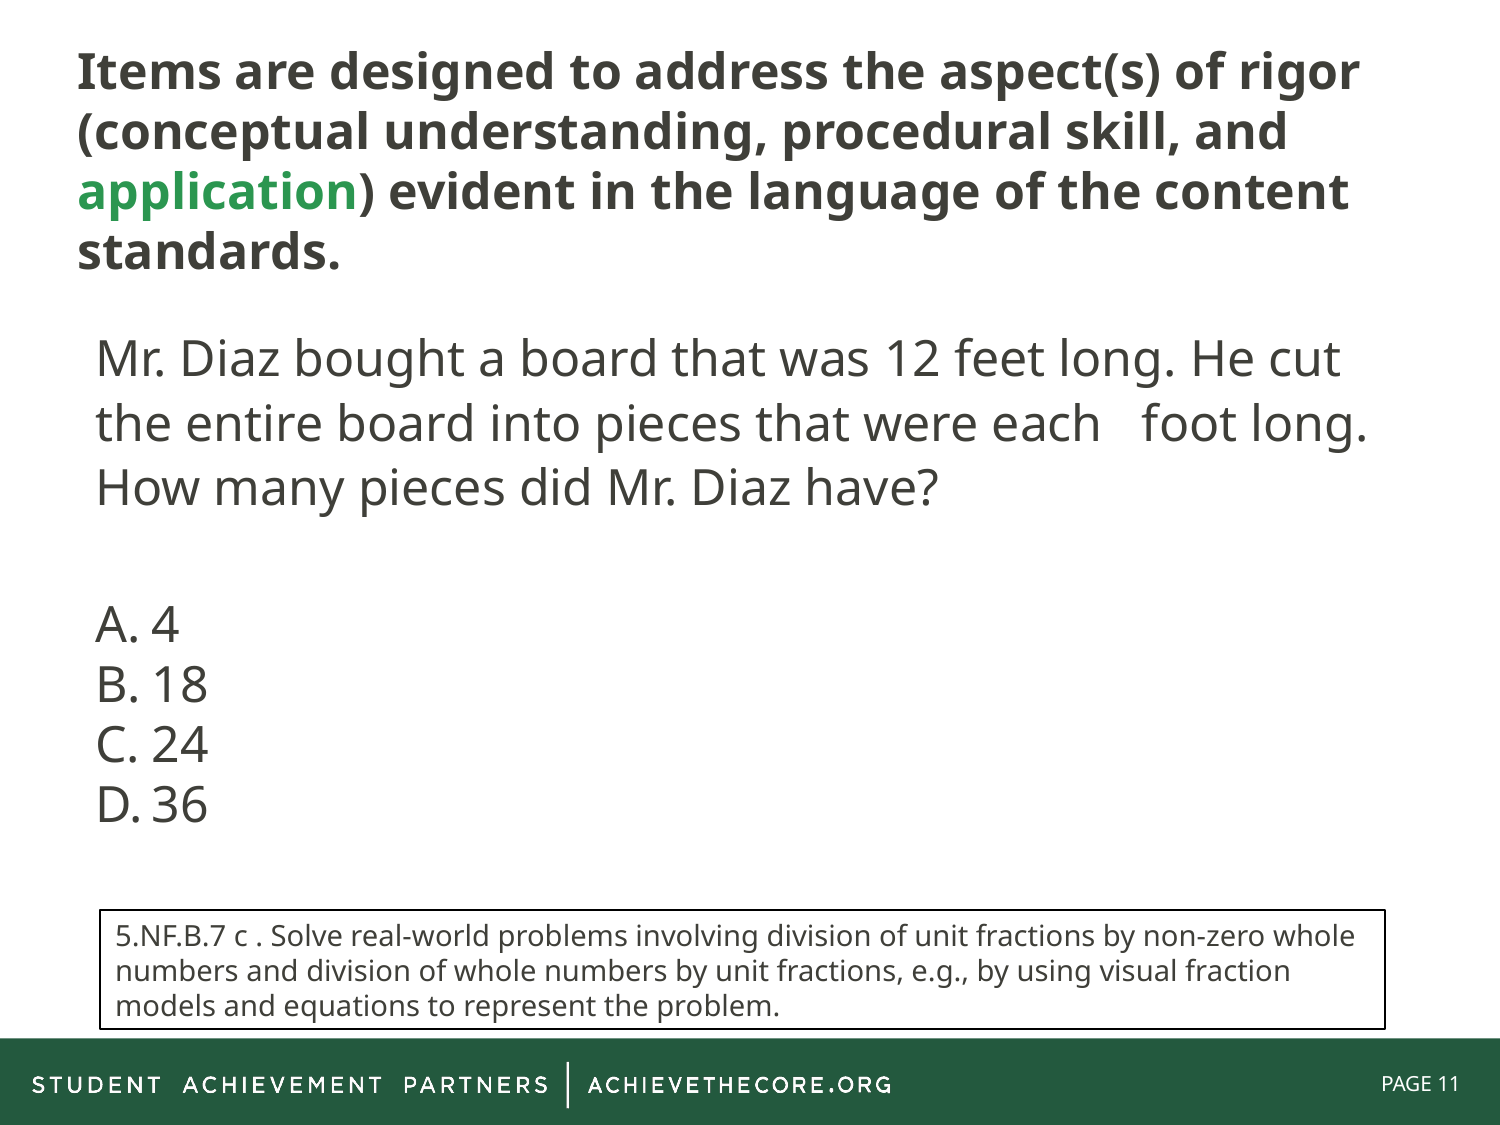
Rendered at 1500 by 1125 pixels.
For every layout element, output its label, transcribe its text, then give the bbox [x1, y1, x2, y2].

title Items are designed to address the aspect(s) of rigor (conceptual understanding, procedural skill, and application) evident in the language of the content standards. [62, 65, 1471, 254]
picture [12, 1055, 911, 1112]
text_box 5.NF.B.7 c . Solve real-world problems involving division of unit fractions by non-zero whole numbers and division of whole numbers by unit fractions, e.g., by using visual fraction models and equations to represent the problem. [100, 909, 1386, 1030]
